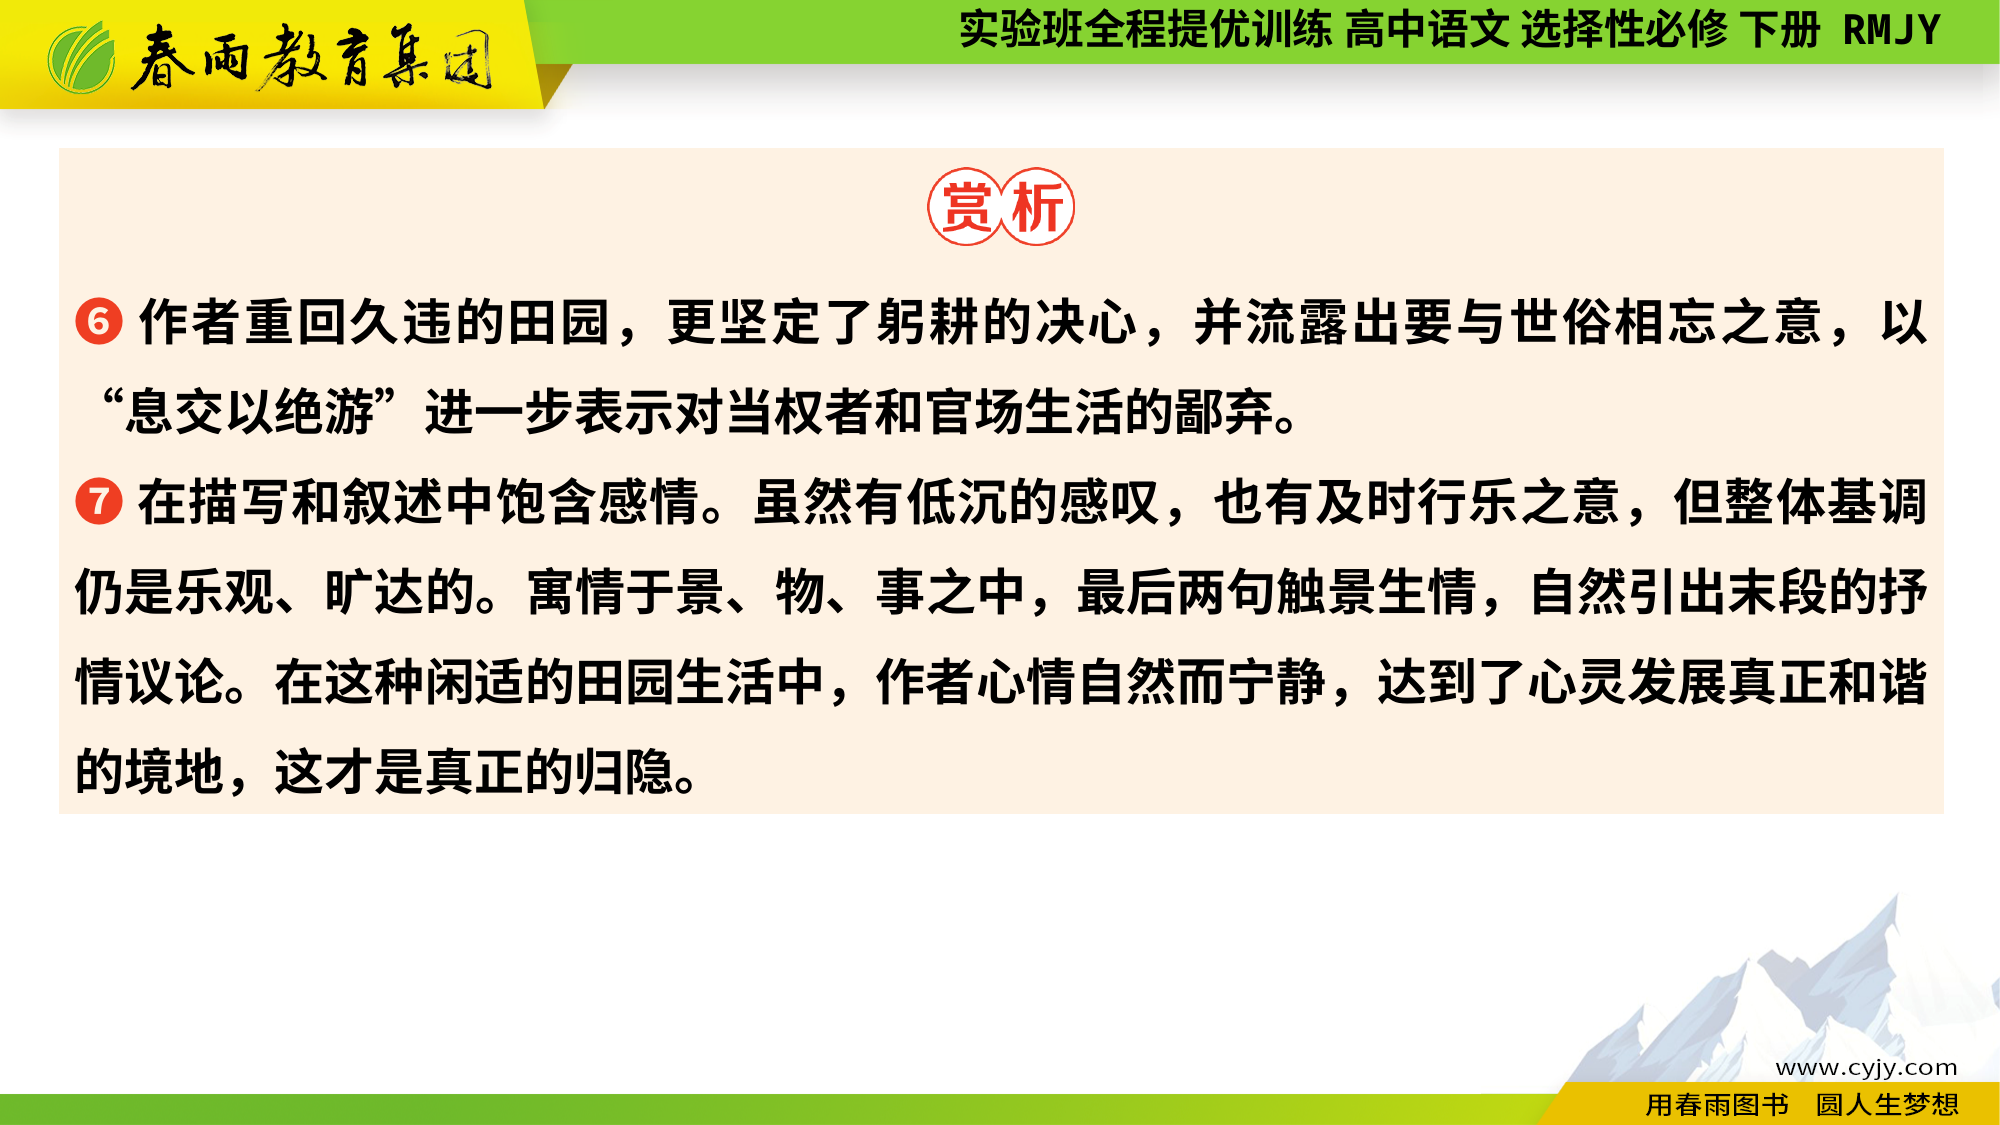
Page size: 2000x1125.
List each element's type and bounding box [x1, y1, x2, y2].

text_box [58, 148, 1944, 814]
picture [0, 0, 2000, 1125]
